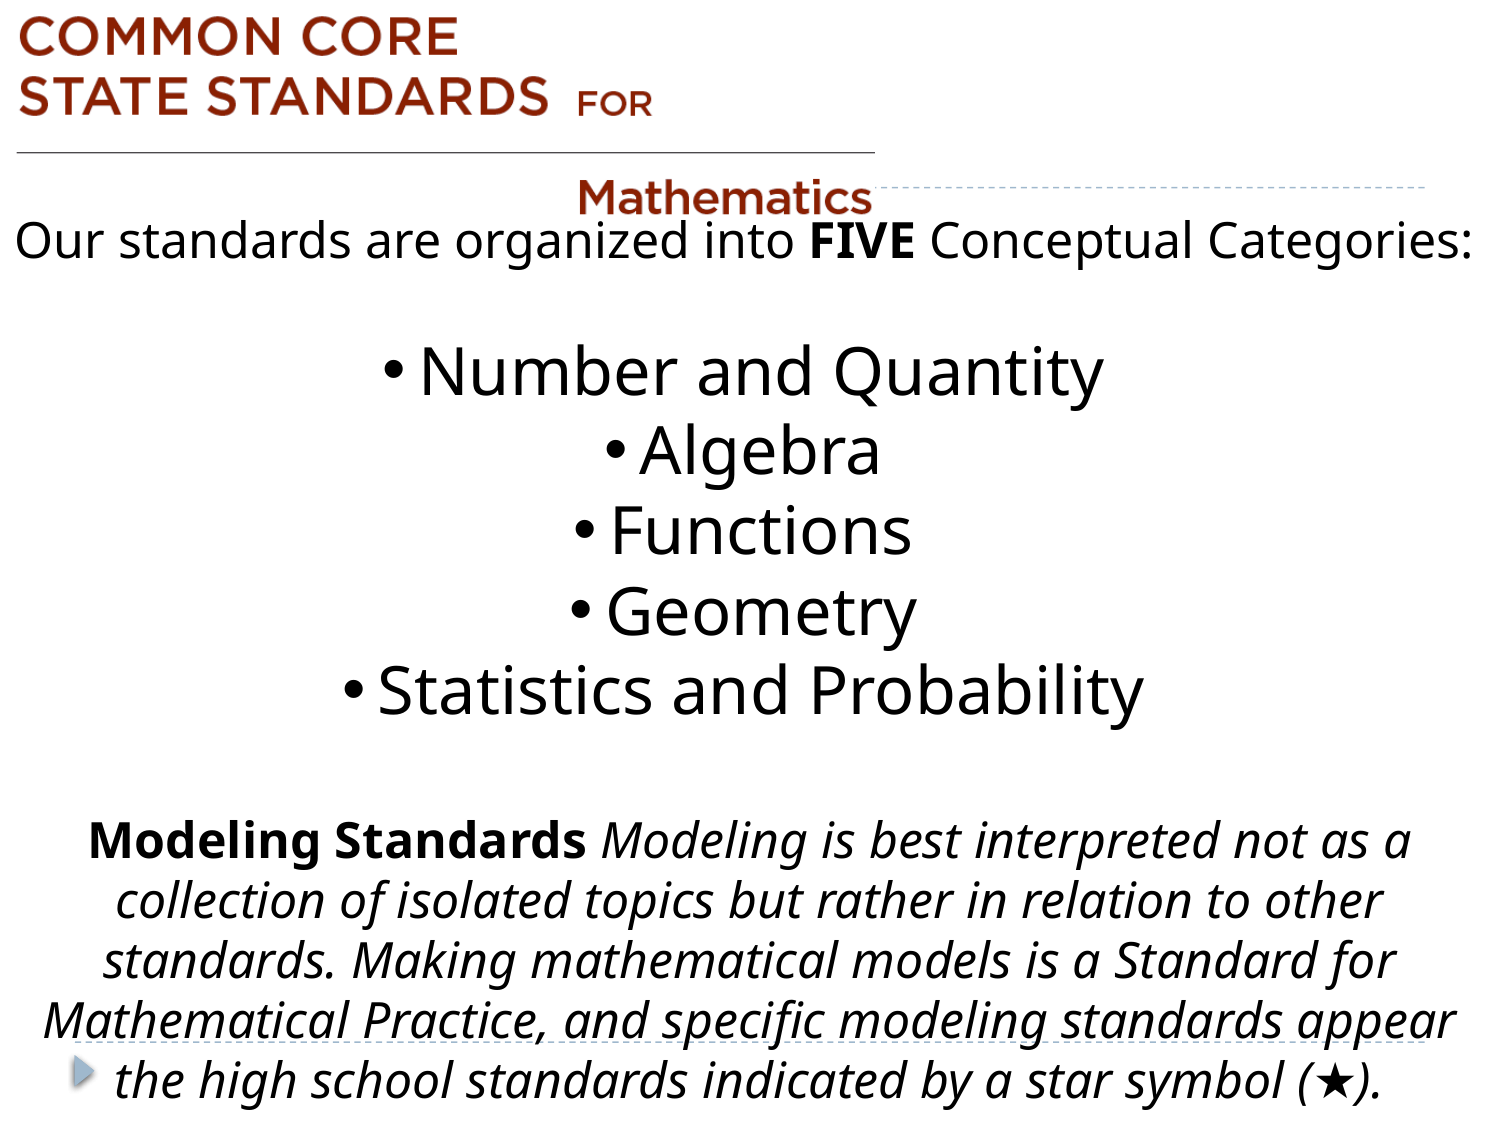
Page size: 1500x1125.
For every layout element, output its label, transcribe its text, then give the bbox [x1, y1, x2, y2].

text_box Our standards are organized into FIVE Conceptual Categories: Number and Quantity Algebra Functions Geometry Statistics and Probability Modeling Standards Modeling is best interpreted not as a collection of isolated topics but rather in relation to other standards. Making mathematical models is a Standard for Mathematical Practice, and specific modeling standards appear the high school standards indicated by a star symbol (★). [0, 201, 1500, 1125]
picture [0, 0, 876, 238]
